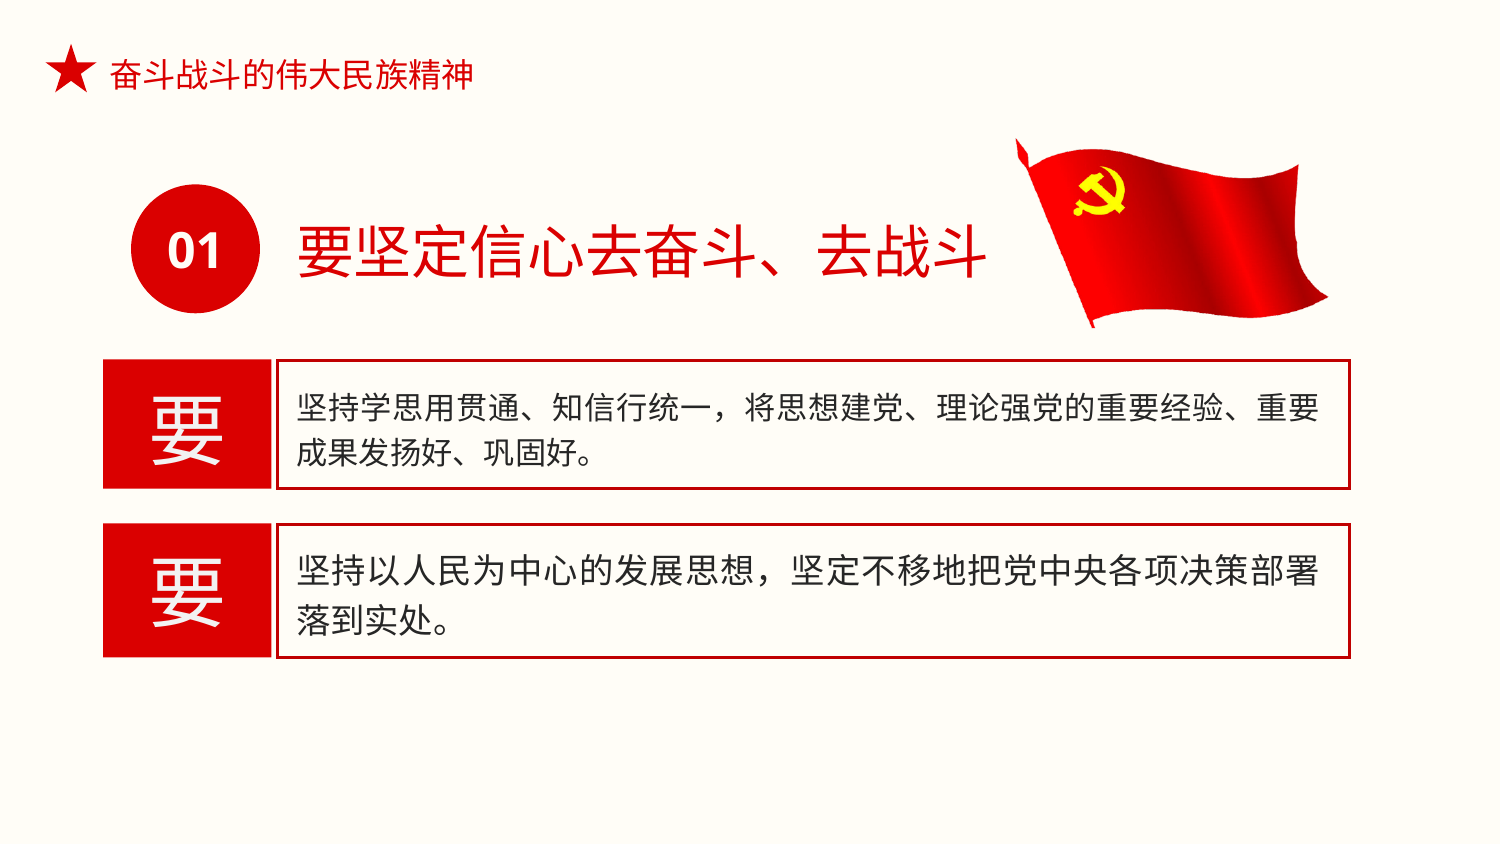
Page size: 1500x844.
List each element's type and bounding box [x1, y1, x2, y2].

text_box [131, 184, 1011, 314]
text_box [277, 360, 1350, 489]
text_box [277, 524, 1350, 658]
picture [1011, 71, 1334, 394]
text_box [103, 523, 272, 658]
text_box [103, 359, 272, 489]
